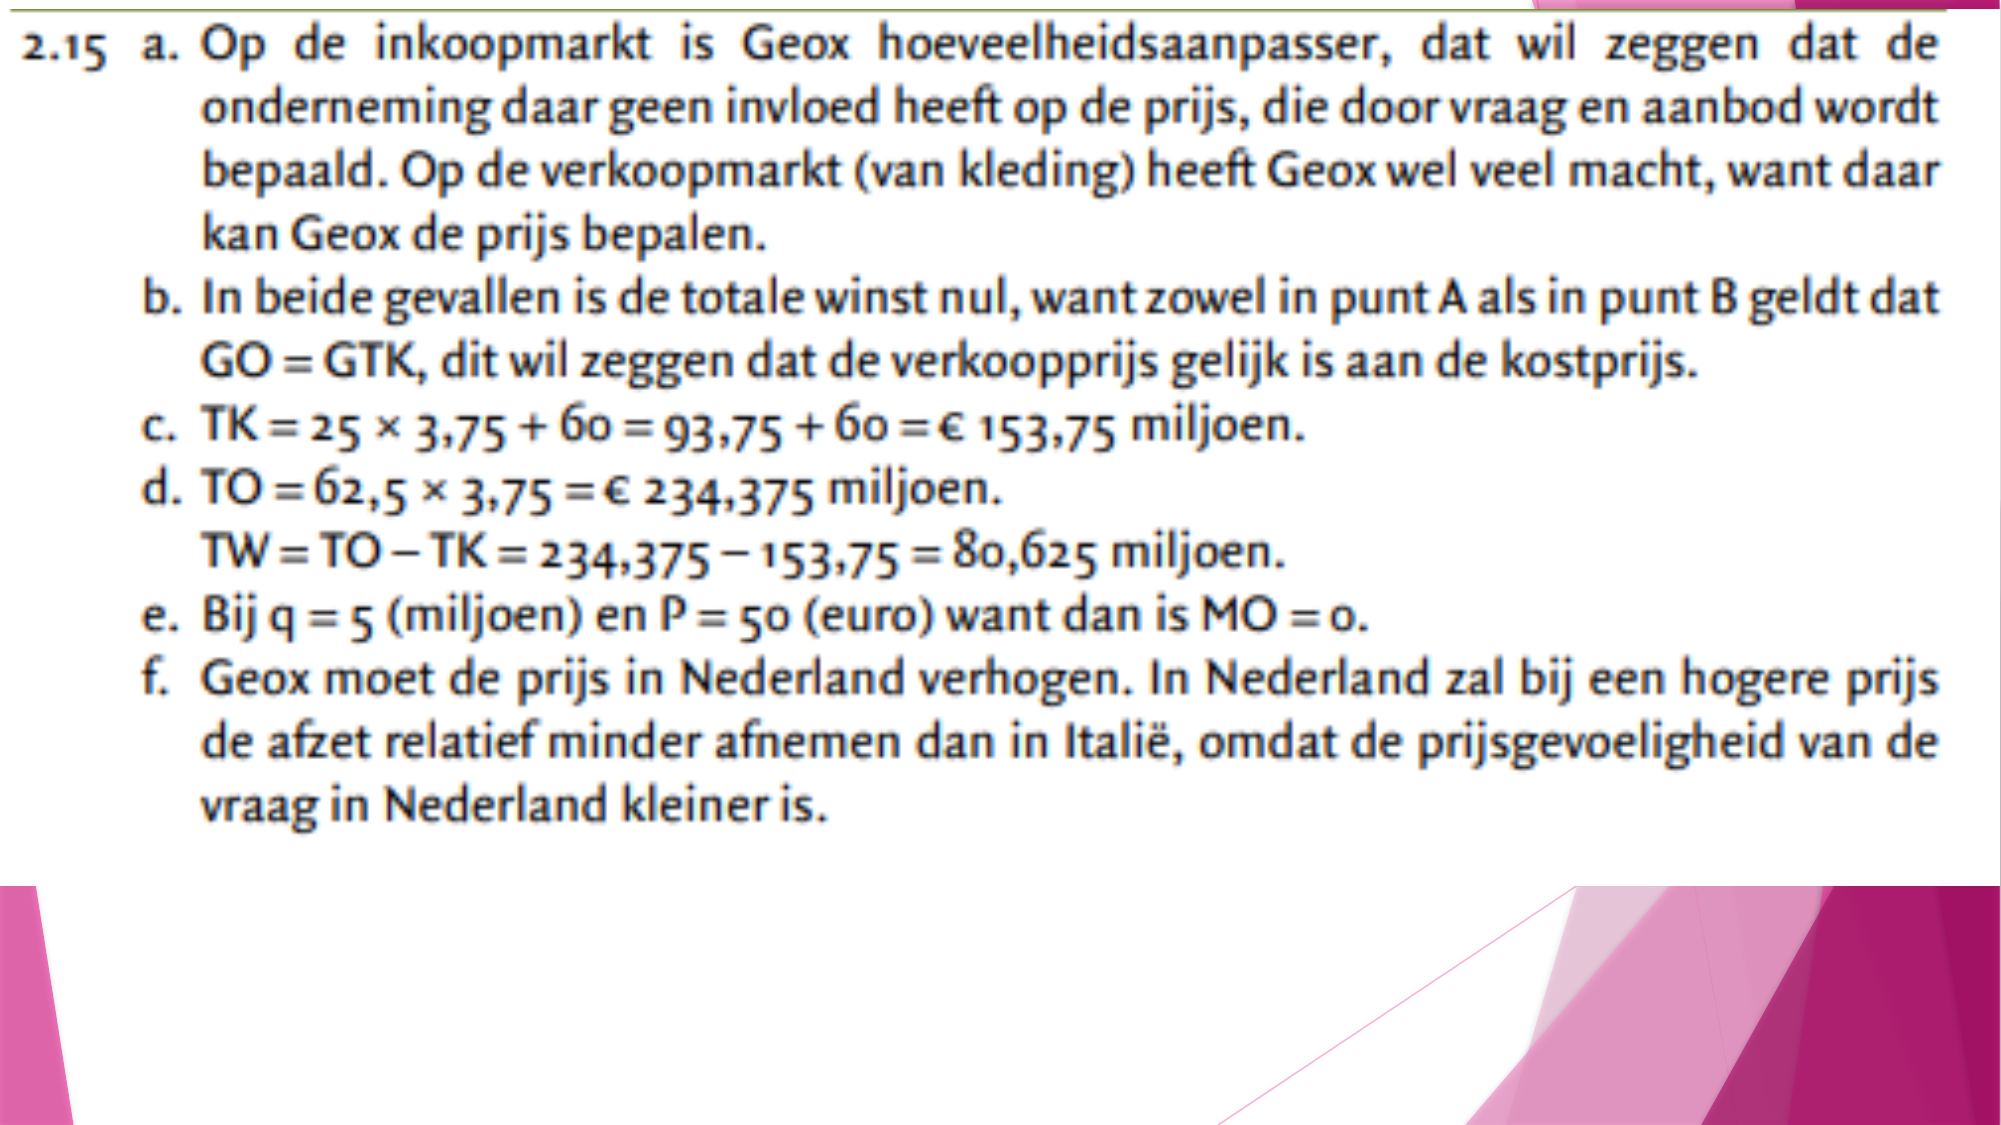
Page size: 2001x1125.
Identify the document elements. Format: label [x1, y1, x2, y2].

picture [0, 0, 2000, 887]
